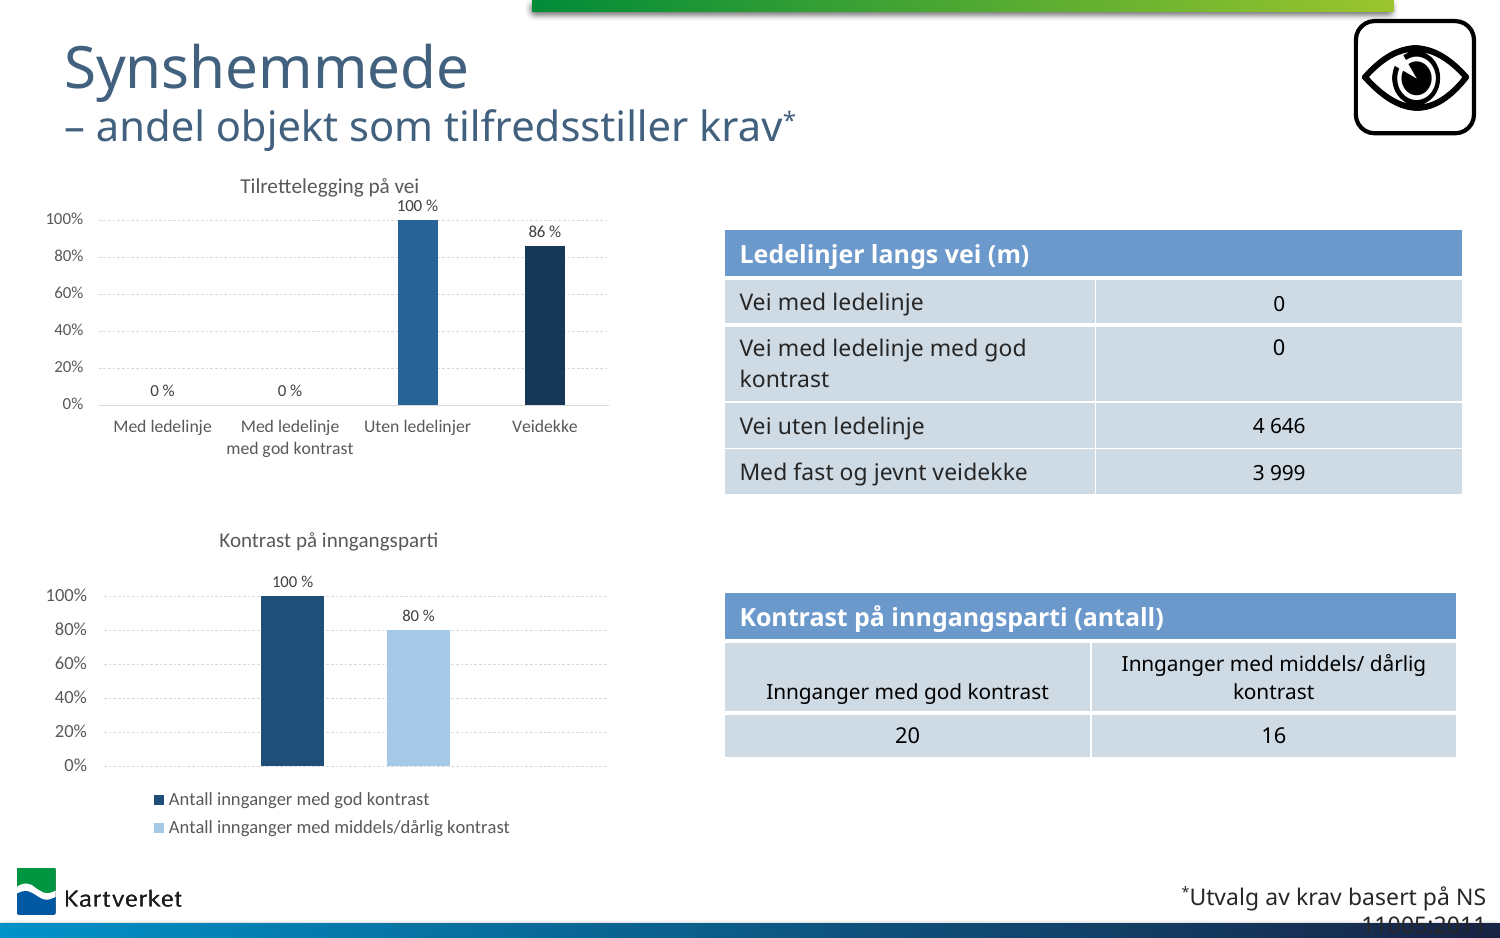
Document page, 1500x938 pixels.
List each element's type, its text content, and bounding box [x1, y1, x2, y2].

picture [41, 520, 617, 846]
table_cell Innganger med god kontrast [725, 643, 1090, 711]
table_cell Vei uten ledelinje [725, 403, 1095, 448]
table_cell Vei med ledelinje [725, 280, 1095, 323]
table_cell 0 [1096, 280, 1462, 323]
table_cell Med fast og jevnt veidekke [725, 449, 1095, 494]
text_box *Utvalg av krav basert på NS 11005:2011 [1068, 873, 1500, 938]
table_cell 16 [1092, 715, 1456, 757]
table_cell 0 [1096, 327, 1462, 401]
picture [41, 166, 619, 492]
table_header Kontrast på inngangsparti (antall) [725, 593, 1456, 639]
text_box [1355, 20, 1475, 134]
table_cell 4 646 [1096, 403, 1462, 448]
table_cell 3 999 [1096, 449, 1462, 494]
table_cell Vei med ledelinje med god kontrast [725, 327, 1095, 401]
text_box Synshemmede – andel objekt som tilfredsstiller krav* [49, 24, 1431, 158]
table_header Ledelinjer langs vei (m) [725, 230, 1462, 276]
table_cell Innganger med middels/ dårlig kontrast [1092, 643, 1456, 711]
table_cell 20 [725, 715, 1090, 757]
